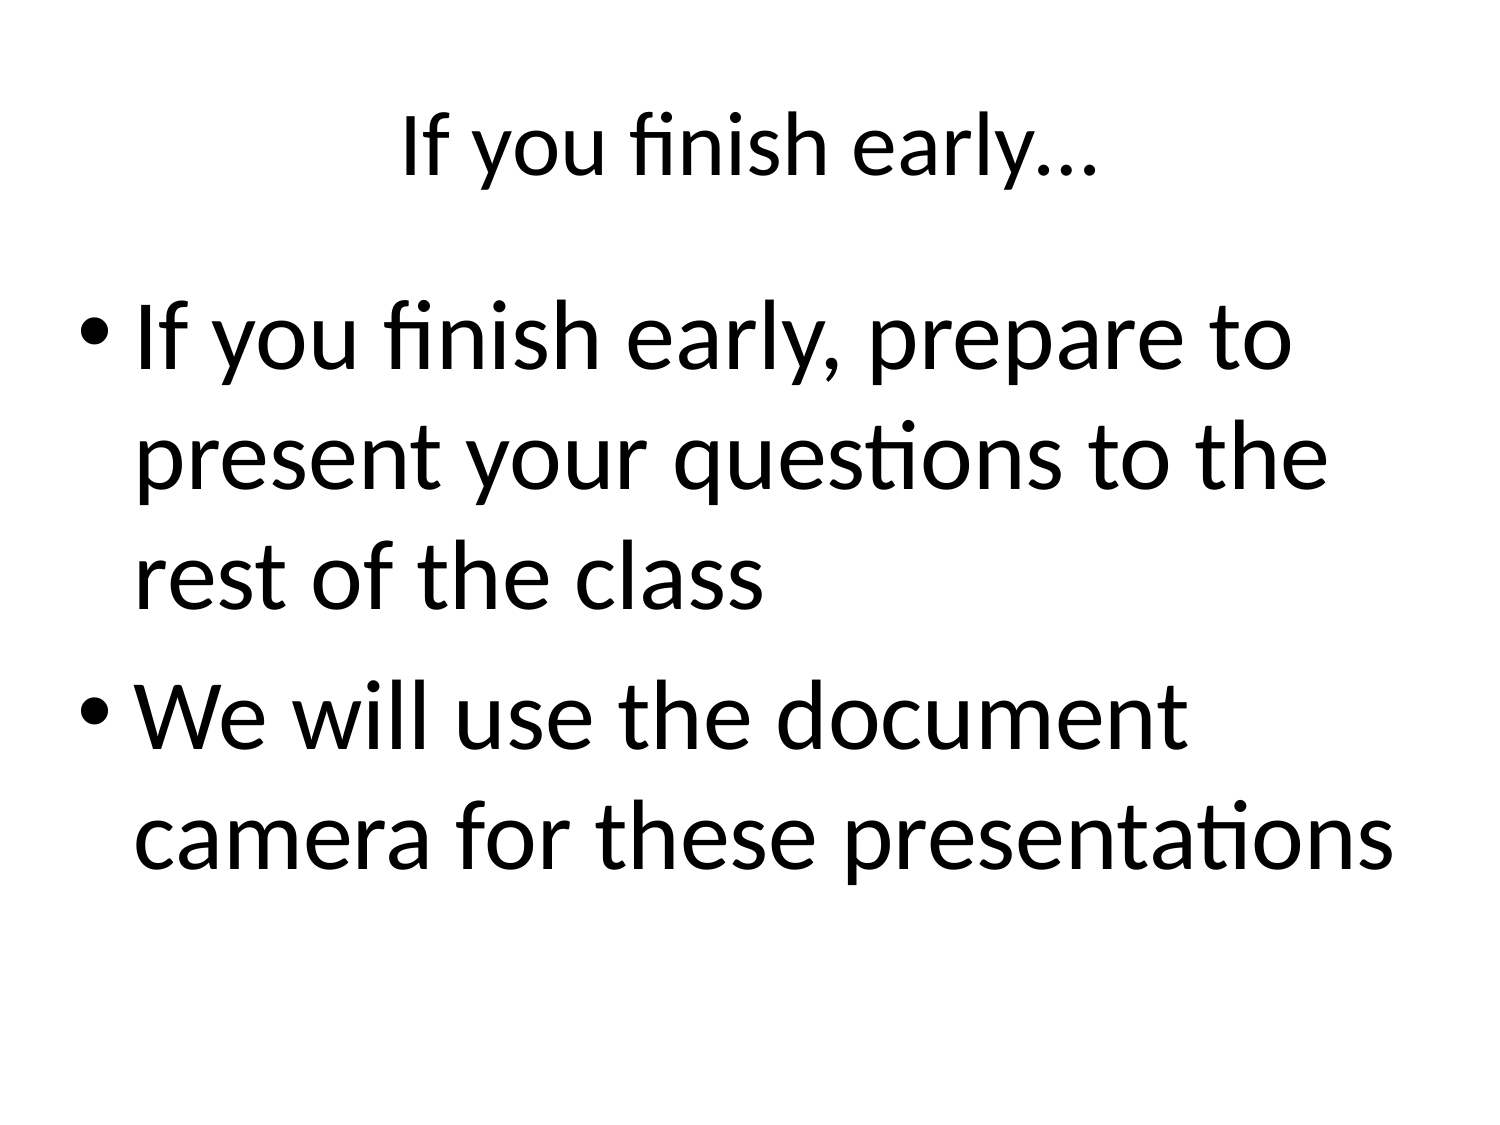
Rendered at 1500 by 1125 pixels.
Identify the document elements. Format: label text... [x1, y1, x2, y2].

list If you finish early, prepare to present your questions to the rest of the class We will use the document camera for these presentations [62, 262, 1463, 1005]
title If you finish early… [75, 45, 1425, 233]
